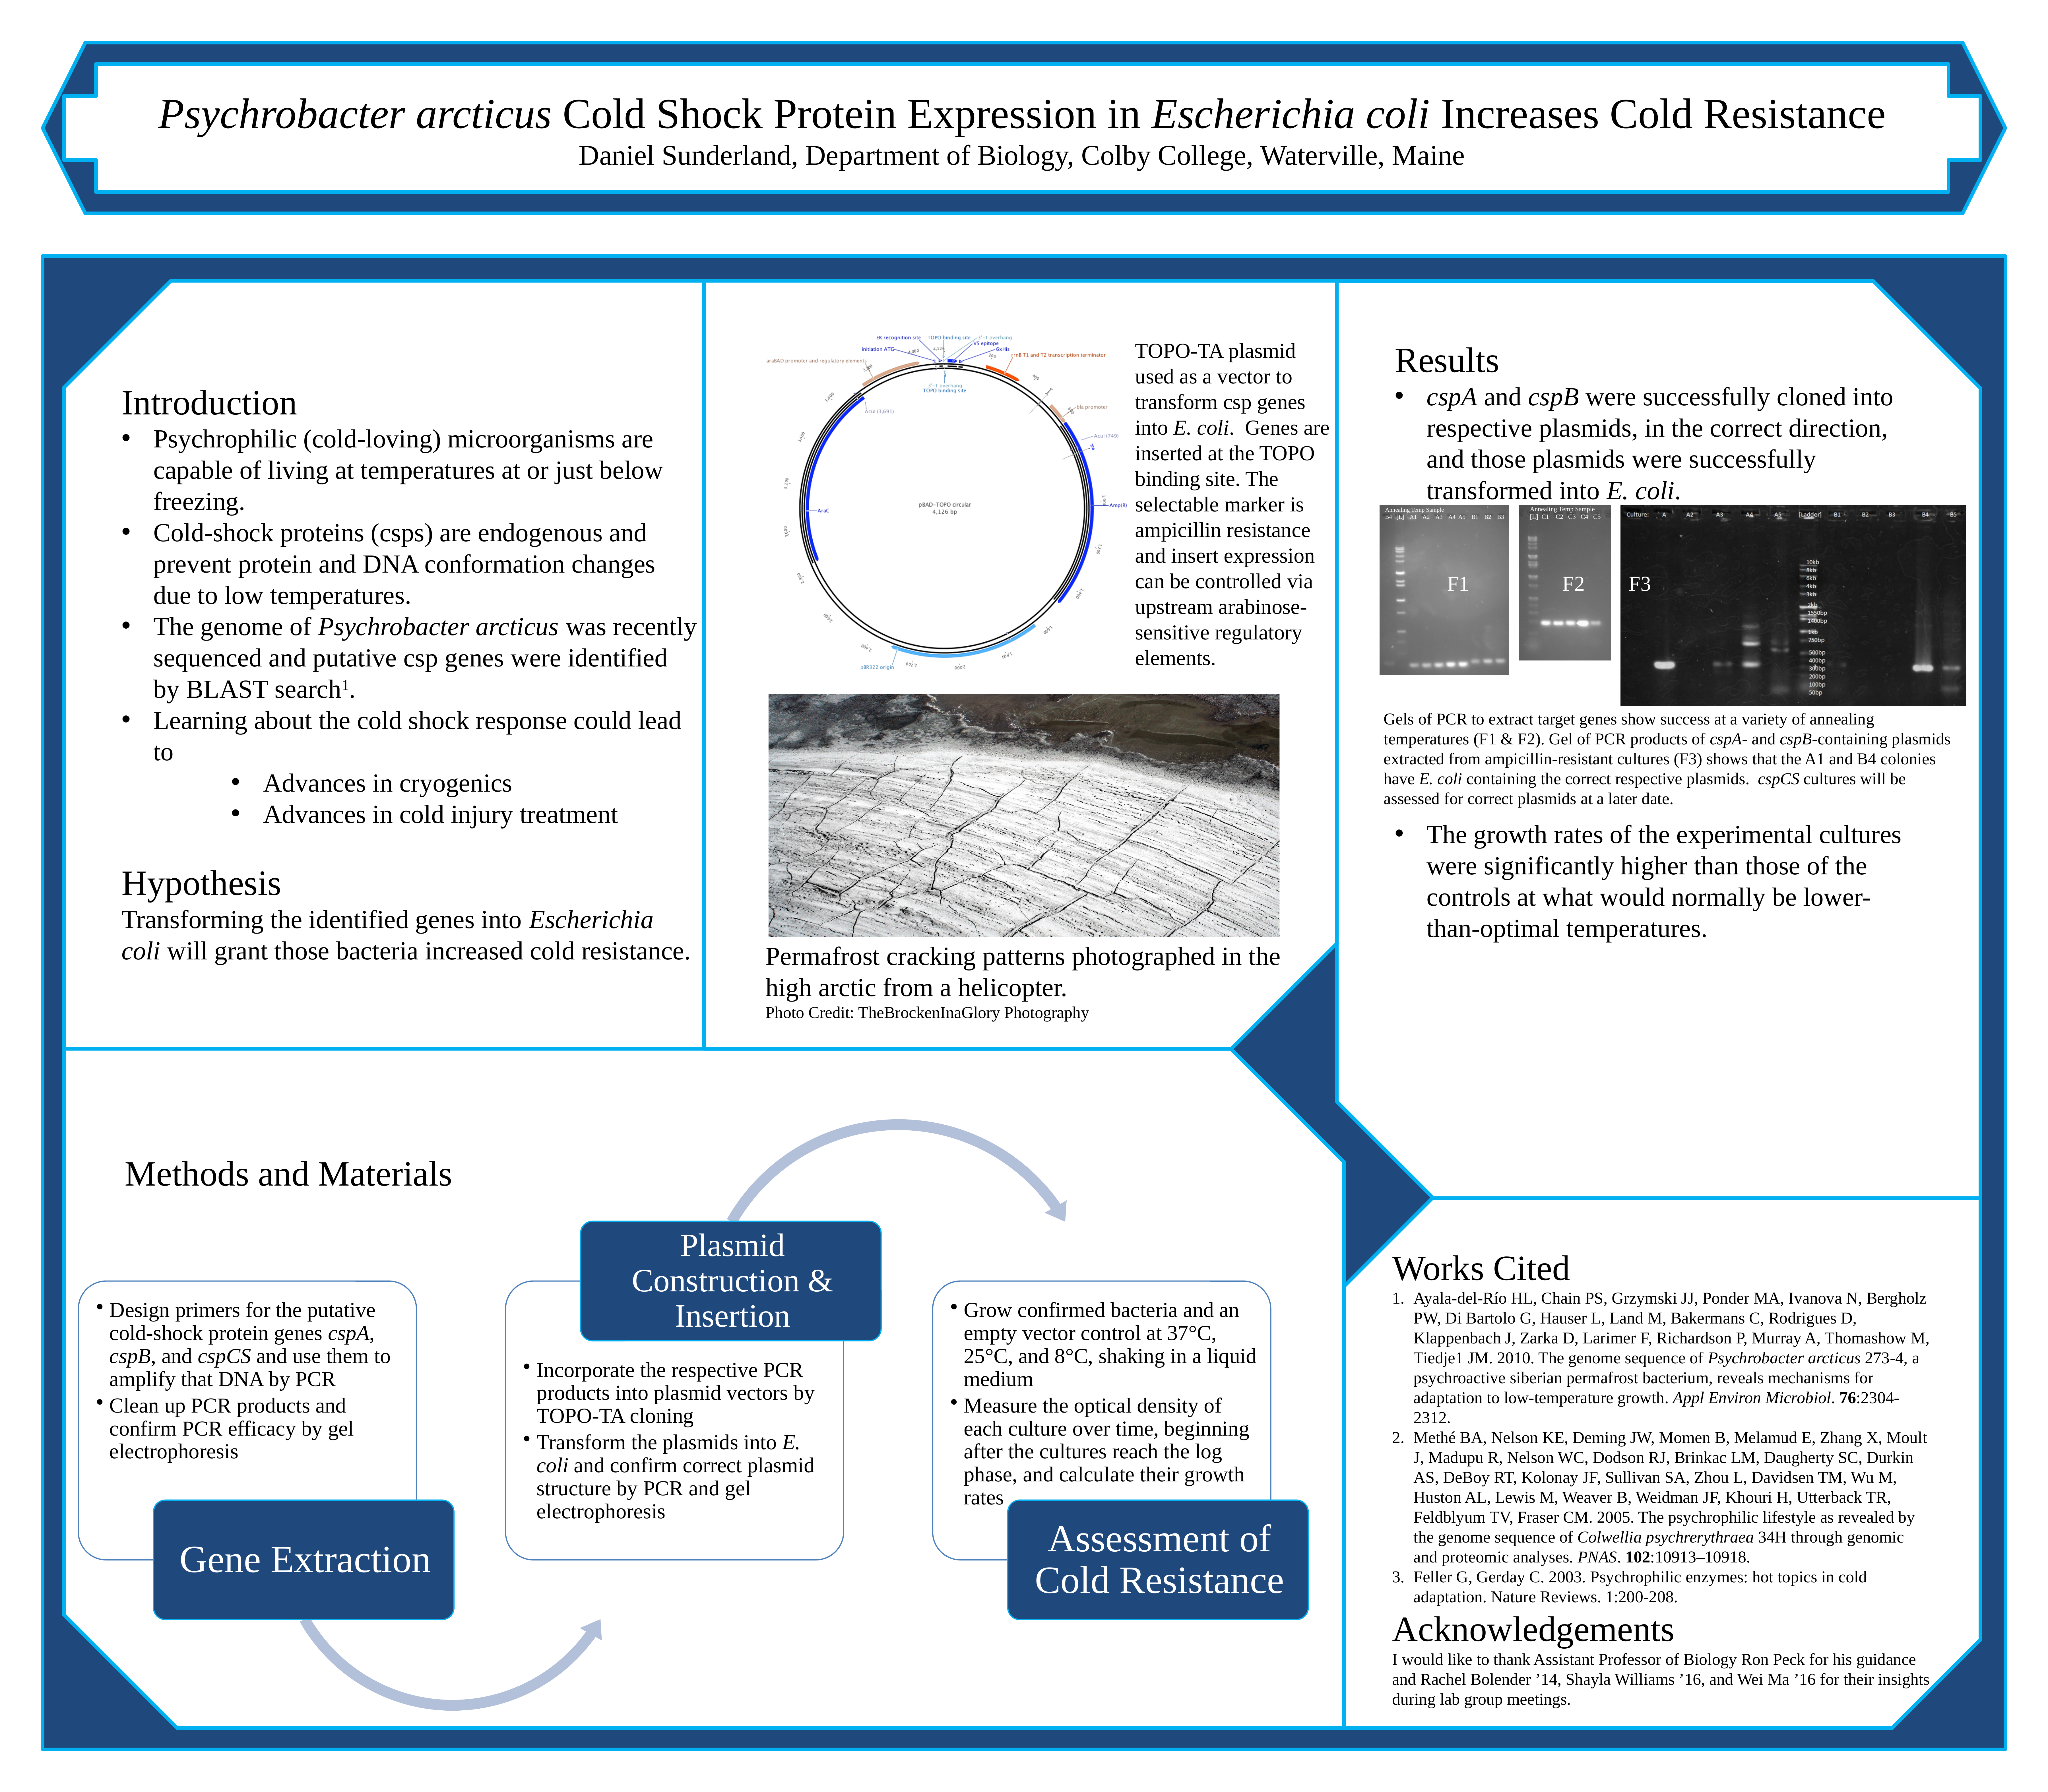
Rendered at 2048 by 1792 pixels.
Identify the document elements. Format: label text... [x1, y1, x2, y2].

text_box Methods and Materials [1311, 1128, 1345, 1729]
picture [768, 694, 1280, 937]
text_box Permafrost cracking patterns photographed in the high arctic from a helicopter. Photo Credit: TheBrockenInaGlory Photography [761, 937, 1294, 1024]
picture [1379, 505, 1509, 675]
text_box Gels of PCR to extract target genes show success at a variety of annealing temperatures (F1 & F2). Gel of PCR products of cspA- and cspB-containing plasmids extracted from ampicillin-resistant cultures (F3) shows that the A1 and B4 colonies have E. coli containing the correct respective plasmids. cspCS cultures will be assessed for correct plasmids at a later date. [1380, 706, 1966, 810]
text_box [42, 255, 2006, 1750]
text_box [703, 280, 1338, 1050]
picture [1519, 505, 1611, 660]
text_box Works Cited Ayala-del-Río HL, Chain PS, Grzymski JJ, Ponder MA, Ivanova N, Bergholz PW, Di Bartolo G, Hauser L, Land M, Bakermans C, Rodrigues D, Klappenbach J, Zarka D, Larimer F, Richardson P, Murray A, Thomashow M, Tiedje1 JM. 2010. The genome sequence of Psychrobacter arcticus 273-4, a psychroactive siberian permafrost bacterium, reveals mechanisms for adaptation to low-temperature growth. Appl Environ Microbiol. 76:2304-2312. Methé BA, Nelson KE, Deming JW, Momen B, Melamud E, Zhang X, Moult J, Madupu R, Nelson WC, Dodson RJ, Brinkac LM, Daugherty SC, Durkin AS, DeBoy RT, Kolonay JF, Sullivan SA, Zhou L, Davidsen TM, Wu M, Huston AL, Lewis M, Weaver B, Weidman JF, Khouri H, Utterback TR, Feldblyum TV, Fraser CM. 2005. The psychrophilic lifestyle as revealed by the genome sequence of Colwellia psychrerythraea 34H through genomic and proteomic analyses. PNAS. 102:10913–10918. Feller G, Gerday C. 2003. Psychrophilic enzymes: hot topics in cold adaptation. Nature Reviews. 1:200-208. Acknowledgements I would like to thank Assistant Professor of Biology Ron Peck for his guidance and Rachel Bolender ’14, Shayla Williams ’16, and Wei Ma ’16 for their insights during lab group meetings. [1344, 1198, 1981, 1729]
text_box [78, 1081, 1309, 1760]
text_box TOPO-TA plasmid used as a vector to transform csp genes into E. coli. Genes are inserted at the TOPO binding site. The selectable marker is ampicillin resistance and insert expression can be controlled via upstream arabinose-sensitive regulatory elements. [1131, 335, 1344, 672]
text_box Results cspA and cspB were successfully cloned into respective plasmids, in the correct direction, and those plasmids were successfully transformed into E. coli. The growth rates of the experimental cultures were significantly higher than those of the controls at what would normally be lower-than-optimal temperatures. [1336, 280, 1981, 1198]
text_box Introduction Psychrophilic (cold-loving) microorganisms are capable of living at temperatures at or just below freezing. Cold-shock proteins (csps) are endogenous and prevent protein and DNA conformation changes due to low temperatures. The genome of Psychrobacter arcticus was recently sequenced and putative csp genes were identified by BLAST search1. Learning about the cold shock response could lead to Advances in cryogenics Advances in cold injury treatment Hypothesis Transforming the identified genes into Escherichia coli will grant those bacteria increased cold resistance. [63, 280, 703, 1049]
text_box Methods and Materials [63, 1048, 1263, 1628]
text_box Annealing Temp Sample [L] C1 C2 C3 C4 C5 [1525, 502, 1605, 504]
text_box [42, 42, 2006, 214]
picture [764, 334, 1131, 672]
text_box 1 [1661, 484, 1673, 496]
text_box Psychrobacter arcticus Cold Shock Protein Expression in Escherichia coli Increases Cold Resistance Daniel Sunderland, Department of Biology, Colby College, Waterville, Maine [63, 63, 1981, 193]
picture [1620, 505, 1966, 706]
